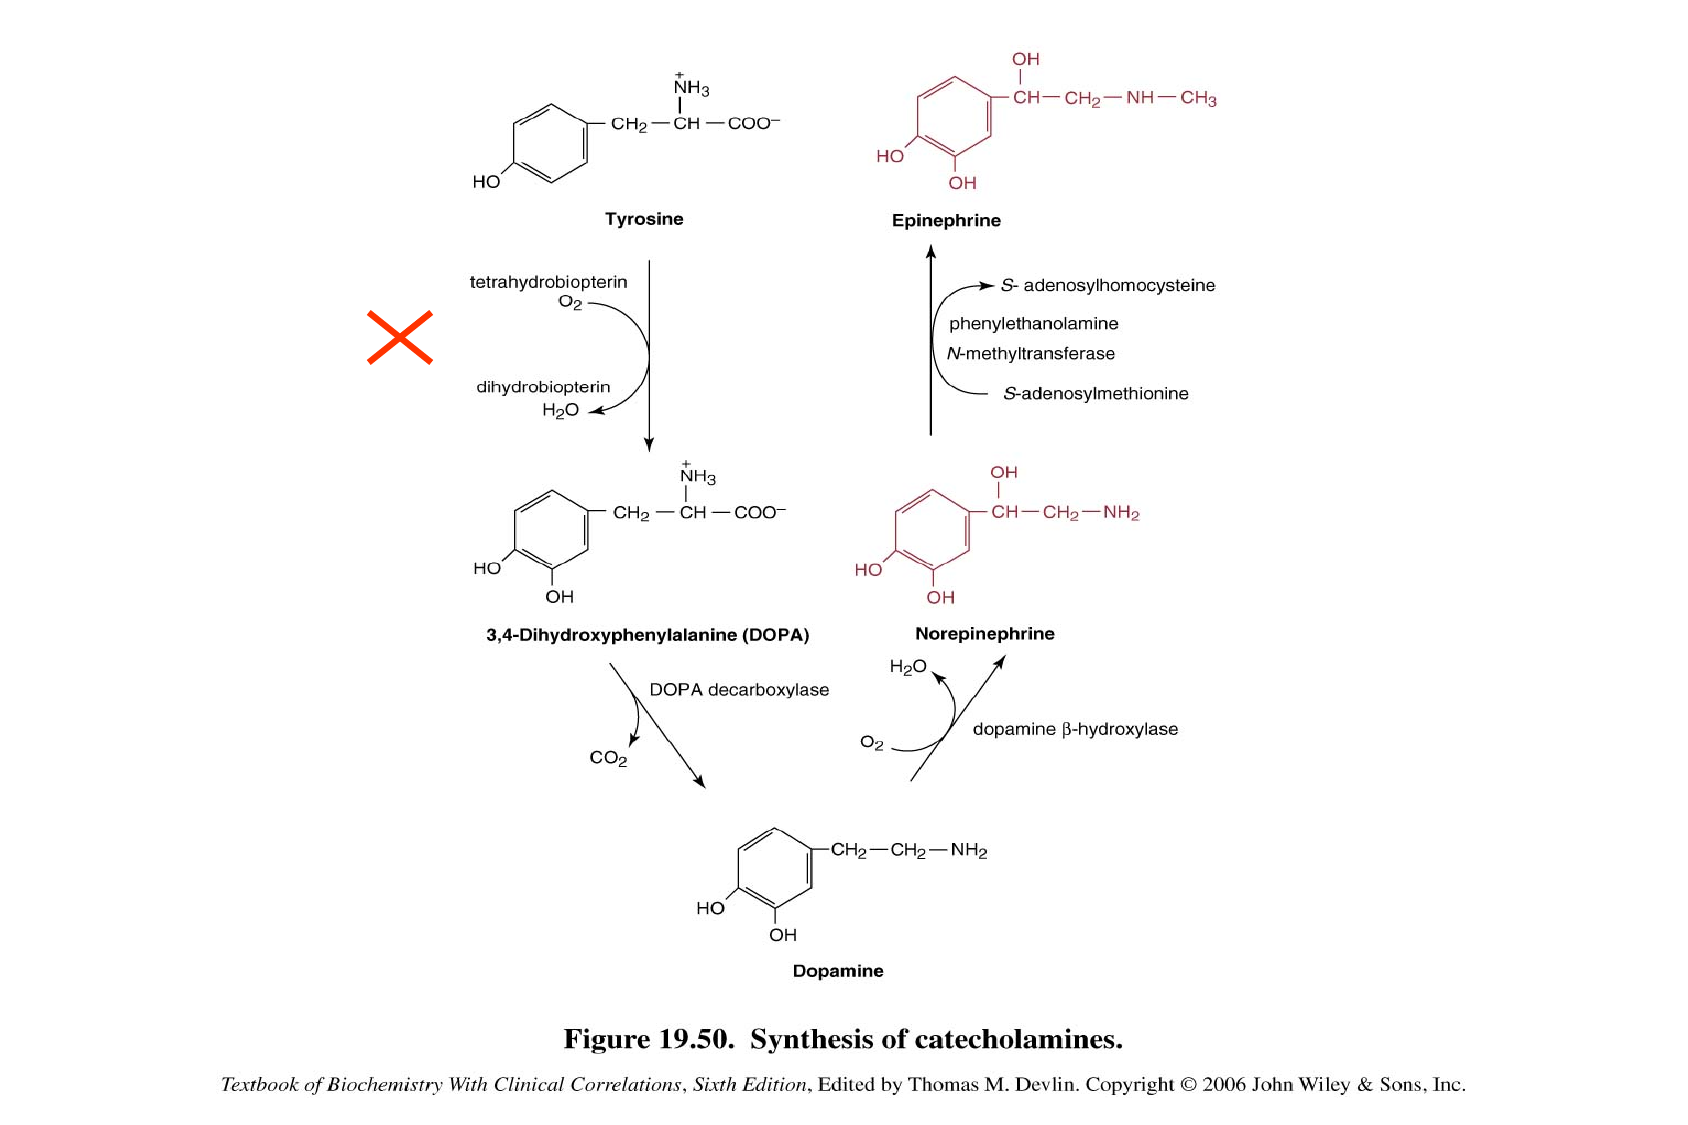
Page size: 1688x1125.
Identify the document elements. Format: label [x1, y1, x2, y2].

picture [198, 28, 1489, 1099]
text_box [368, 312, 432, 363]
